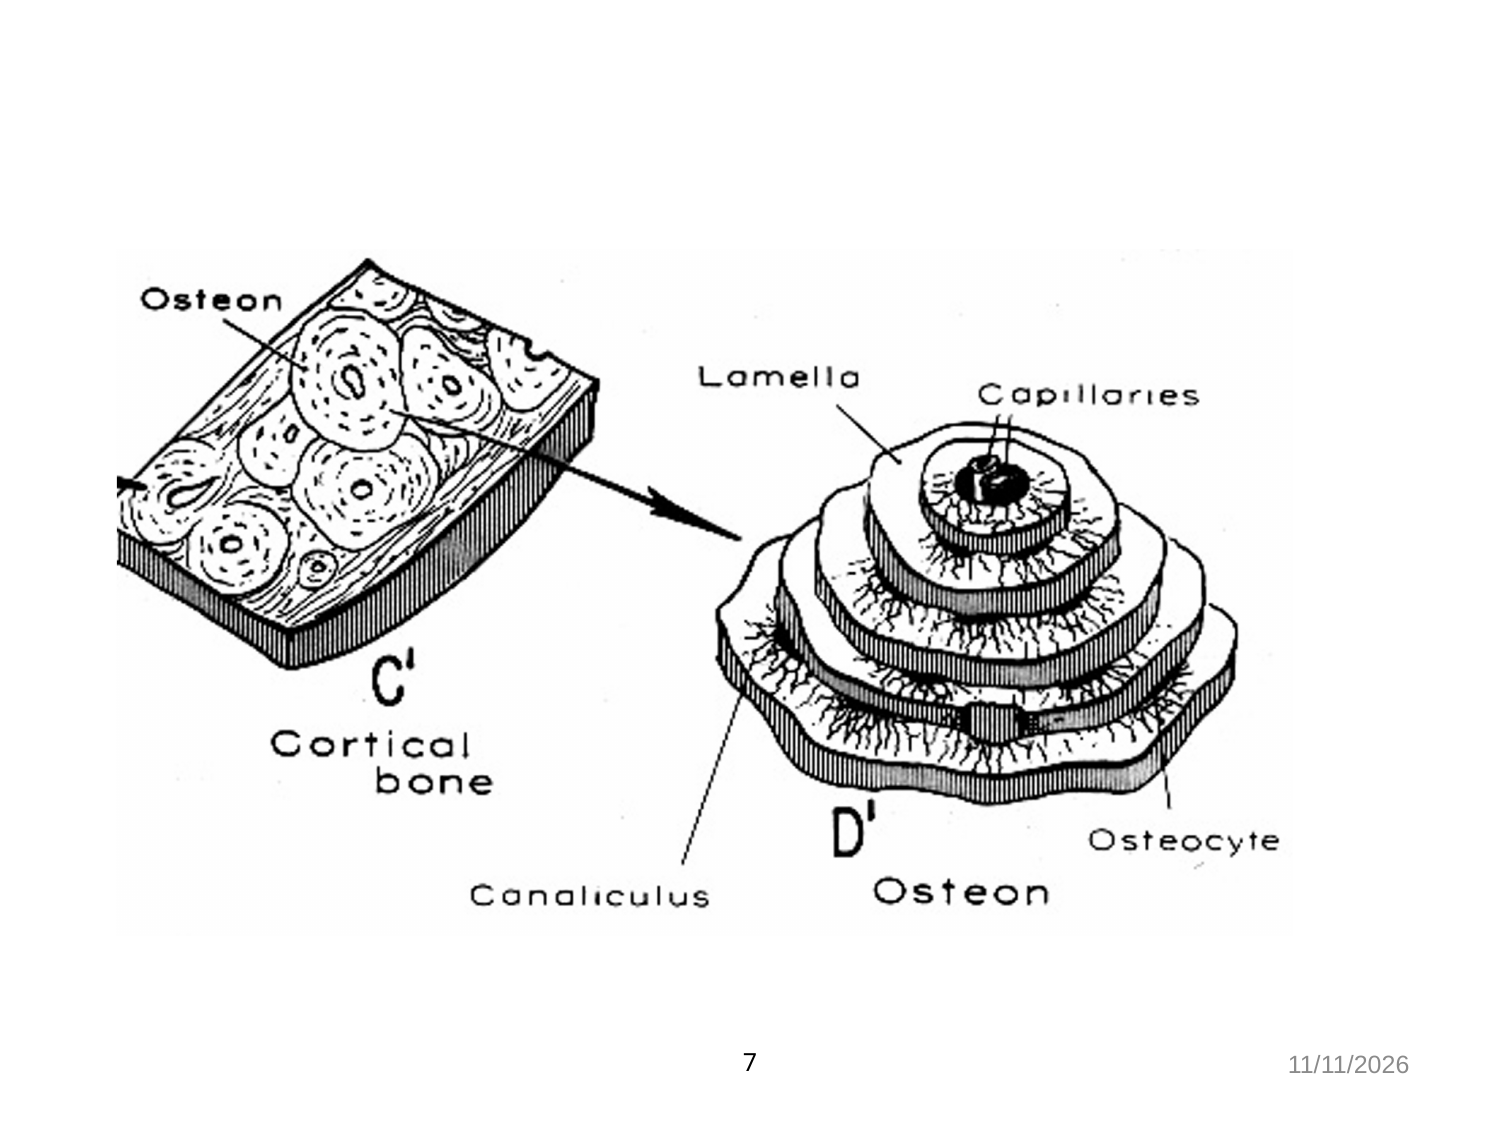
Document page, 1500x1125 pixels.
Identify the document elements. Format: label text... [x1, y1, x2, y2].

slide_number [1074, 1024, 1425, 1103]
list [116, 249, 1293, 937]
slide_number 7 [512, 1024, 988, 1103]
